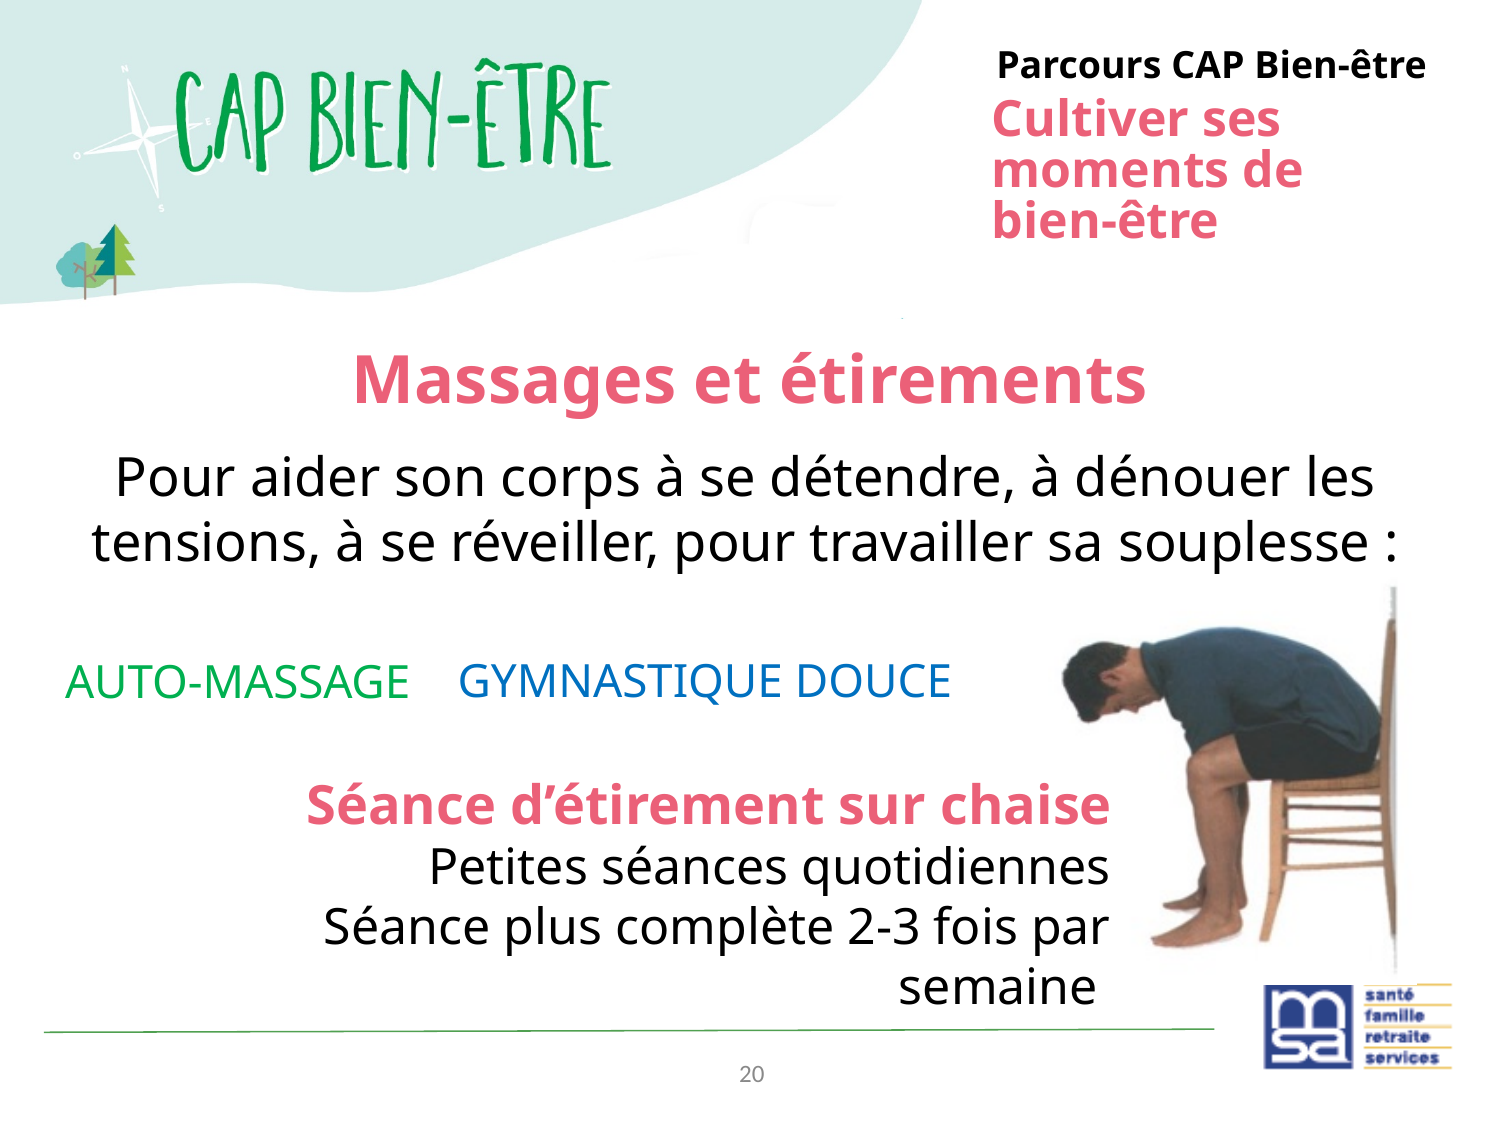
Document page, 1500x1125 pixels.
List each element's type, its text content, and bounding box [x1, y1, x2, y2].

text_box Séance d’étirement sur chaise [272, 762, 1043, 826]
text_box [43, 1028, 1215, 1033]
text_box Cultiver ses moments de bien-être [945, 54, 1405, 291]
text_box Pour aider son corps à se détendre, à dénouer les tensions, à se réveiller, pour travailler sa souplesse : [72, 434, 1420, 581]
text_box GYMNASTIQUE DOUCE [442, 644, 1010, 737]
text_box AUTO-MASSAGE [50, 645, 442, 731]
text_box Massages et étirements [0, 326, 1500, 440]
text_box 20 [54, 1042, 1245, 1103]
text_box Parcours CAP Bien-être [968, 34, 1455, 94]
text_box Petites séances quotidiennes Séance plus complète 2-3 fois par semaine [100, 826, 1043, 977]
picture [0, 0, 941, 320]
picture [1048, 556, 1476, 1125]
